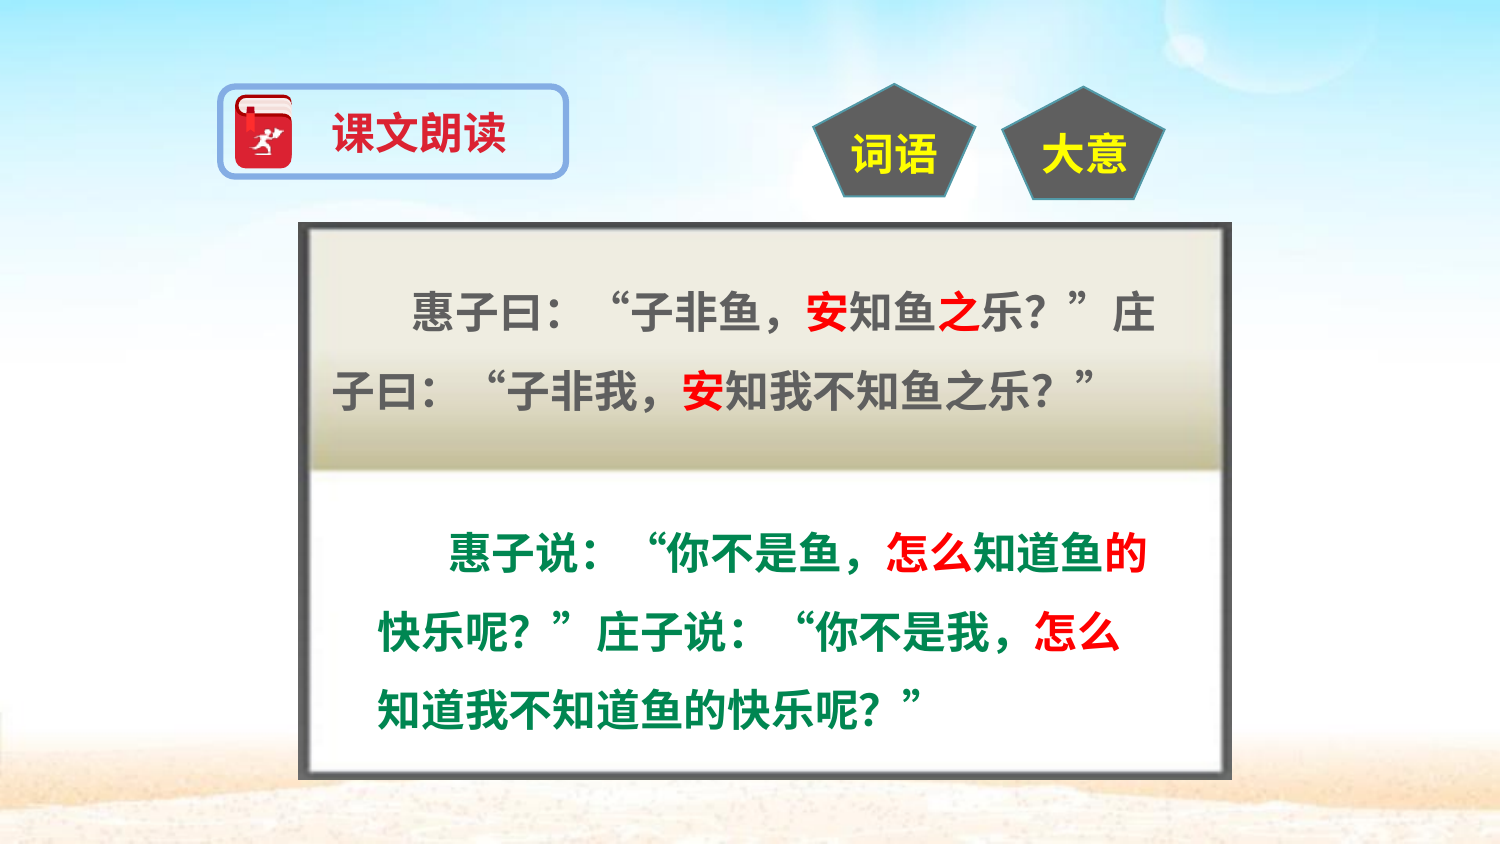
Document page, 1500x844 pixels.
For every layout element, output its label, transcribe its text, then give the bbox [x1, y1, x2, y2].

picture [0, 0, 1500, 844]
text_box 大意 [979, 94, 1252, 185]
text_box [838, 185, 951, 198]
text_box [1067, 85, 1100, 94]
text_box [873, 82, 916, 94]
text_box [220, 86, 566, 177]
text_box [1025, 185, 1141, 201]
text_box 词语 [788, 94, 979, 185]
